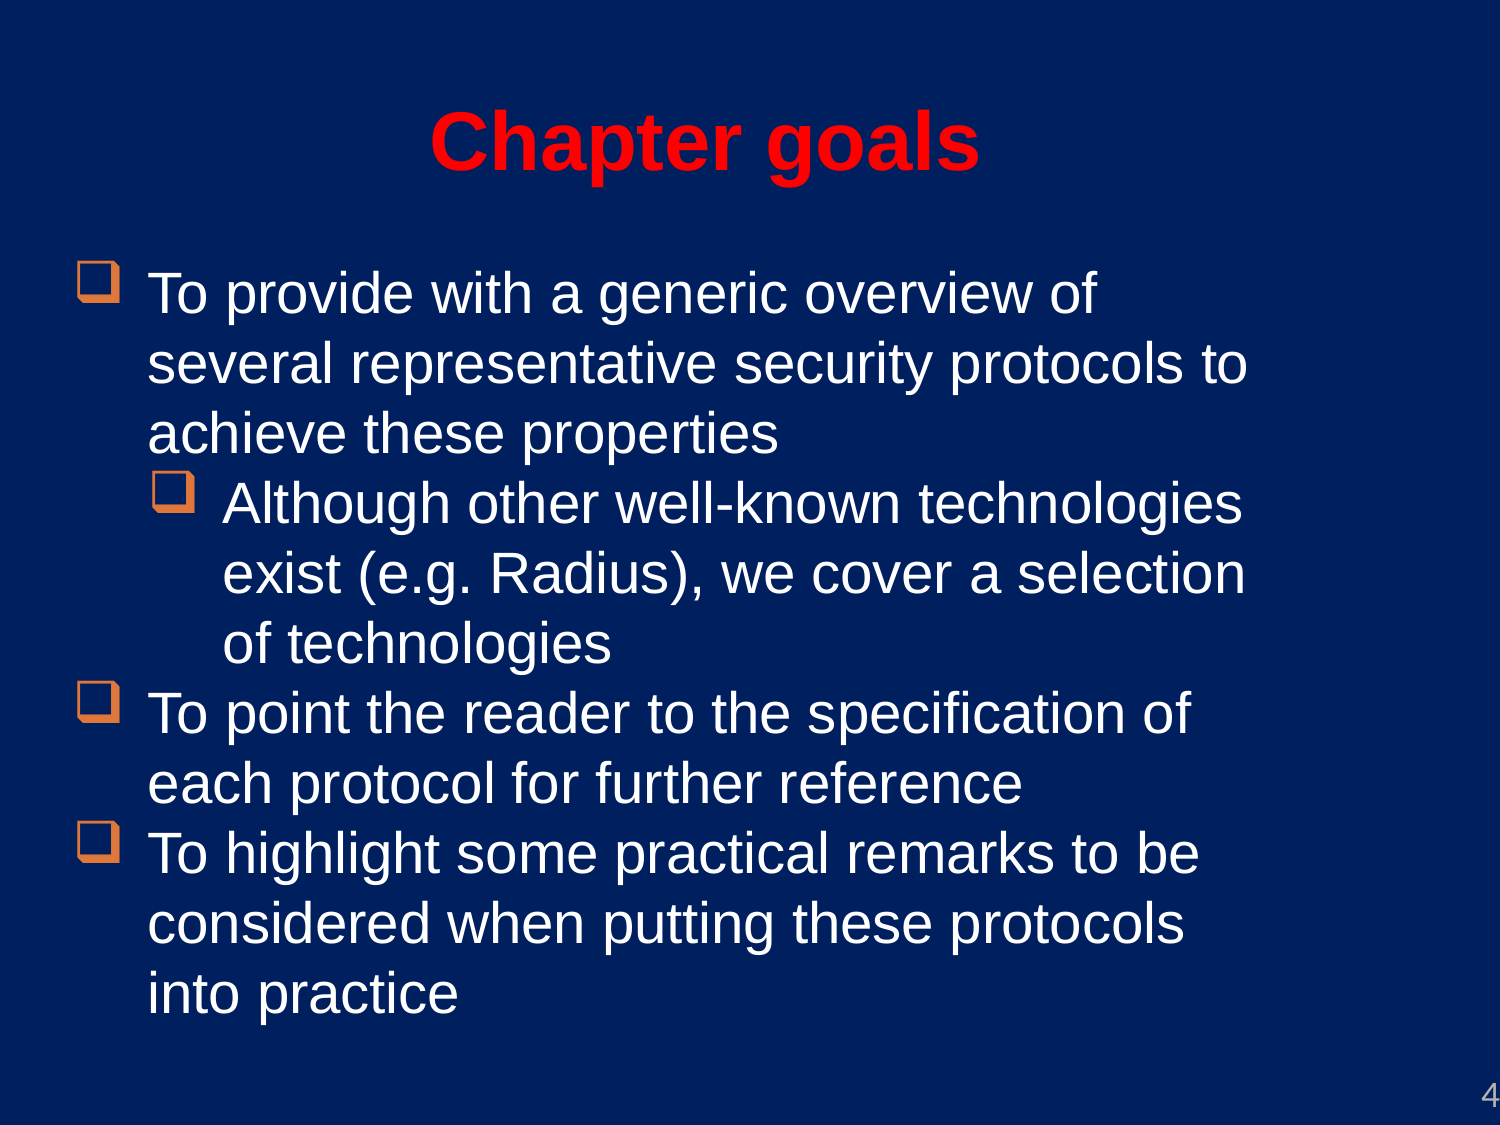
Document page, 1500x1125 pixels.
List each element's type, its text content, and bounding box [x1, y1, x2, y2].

slide_number 4 [1437, 1069, 1500, 1115]
text_box Chapter goals [70, 87, 1363, 188]
text_box To provide with a generic overview of several representative security protocols to achieve these properties Although other well-known technologies exist (e.g. Radius), we cover a selection of technologies To point the reader to the specification of each protocol for further reference To highlight some practical remarks to be considered when putting these protocols into practice [70, 254, 1421, 1095]
